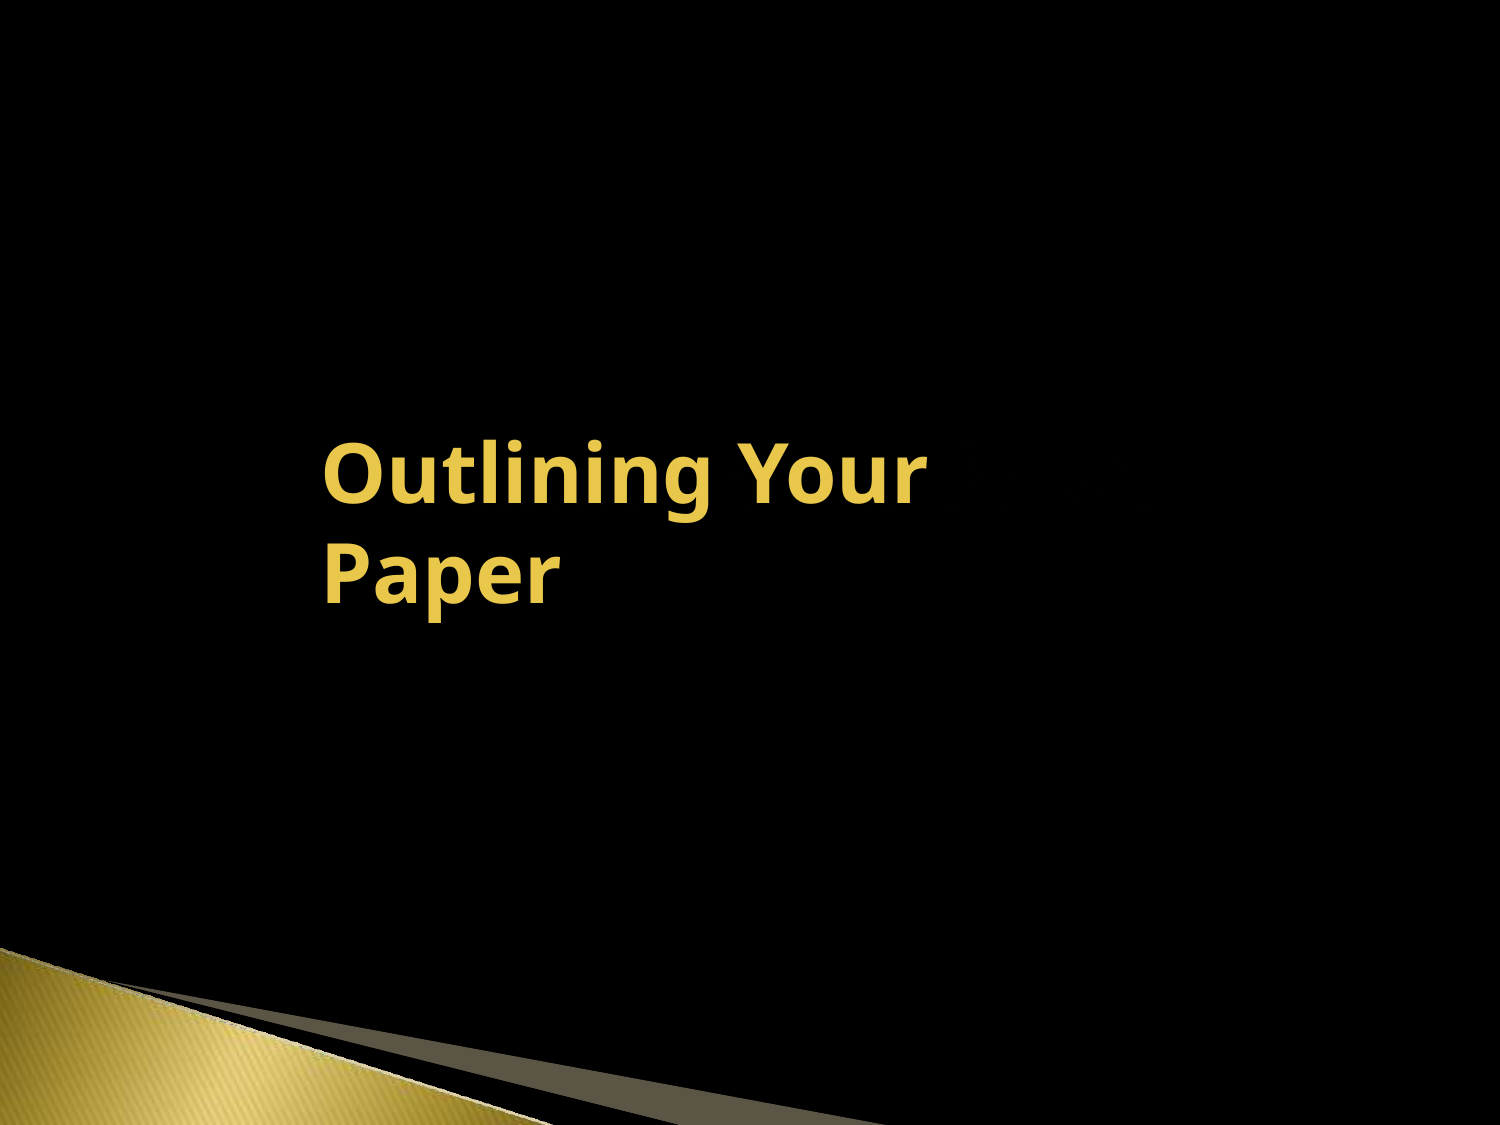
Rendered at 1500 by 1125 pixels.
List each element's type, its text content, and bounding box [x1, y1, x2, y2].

text_box [265, 406, 1219, 540]
title Outlining Your Paper [317, 418, 1166, 621]
picture [0, 948, 558, 1125]
